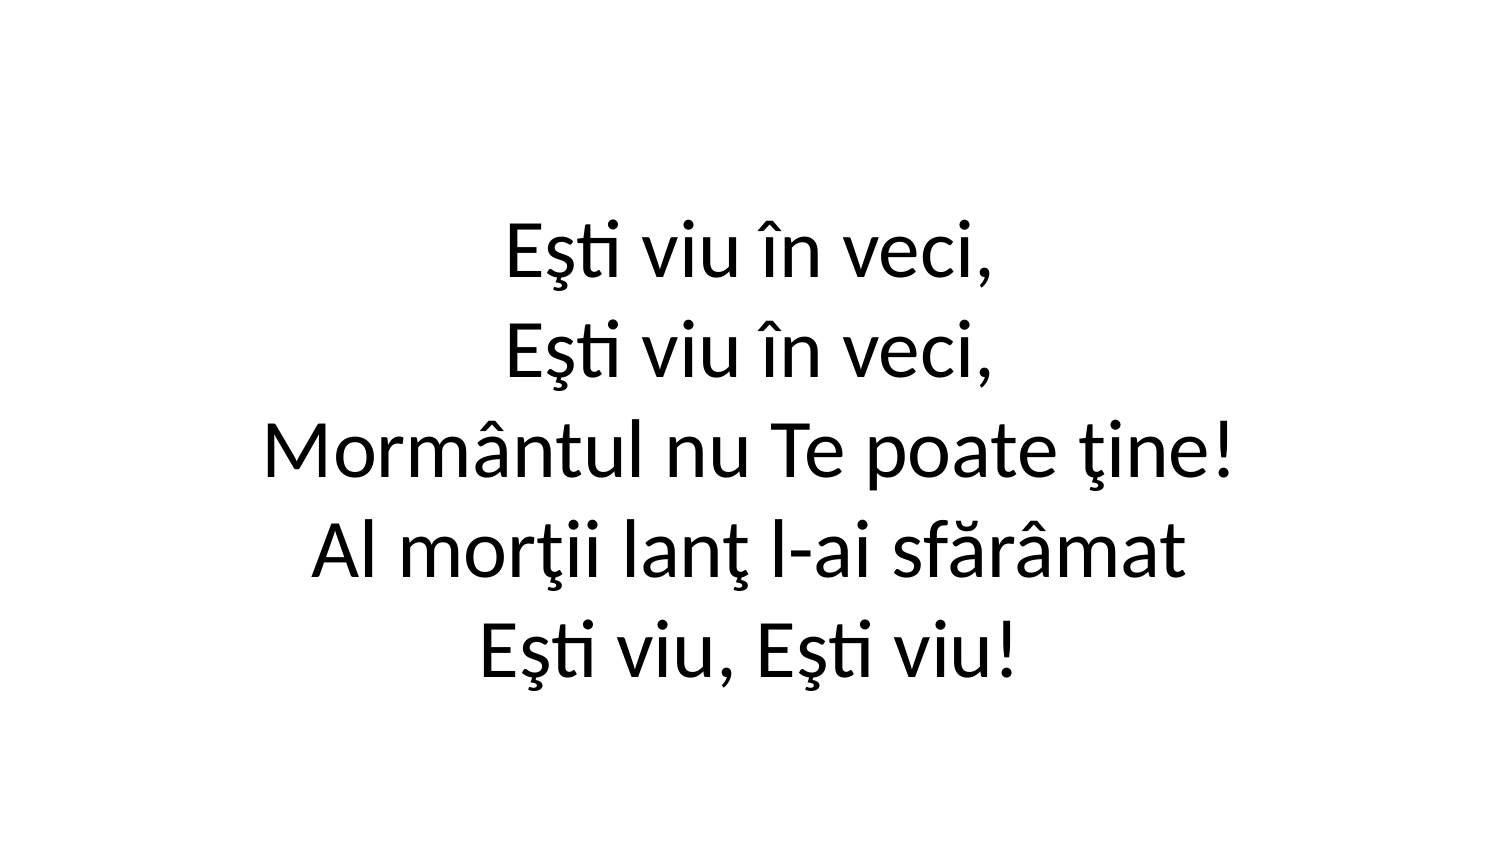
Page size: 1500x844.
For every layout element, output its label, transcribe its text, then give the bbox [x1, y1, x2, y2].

text_box Eşti viu în veci, Eşti viu în veci, Mormântul nu Te poate ţine! Al morţii lanţ l-ai sfărâmat Eşti viu, Eşti viu! [246, 142, 1253, 702]
